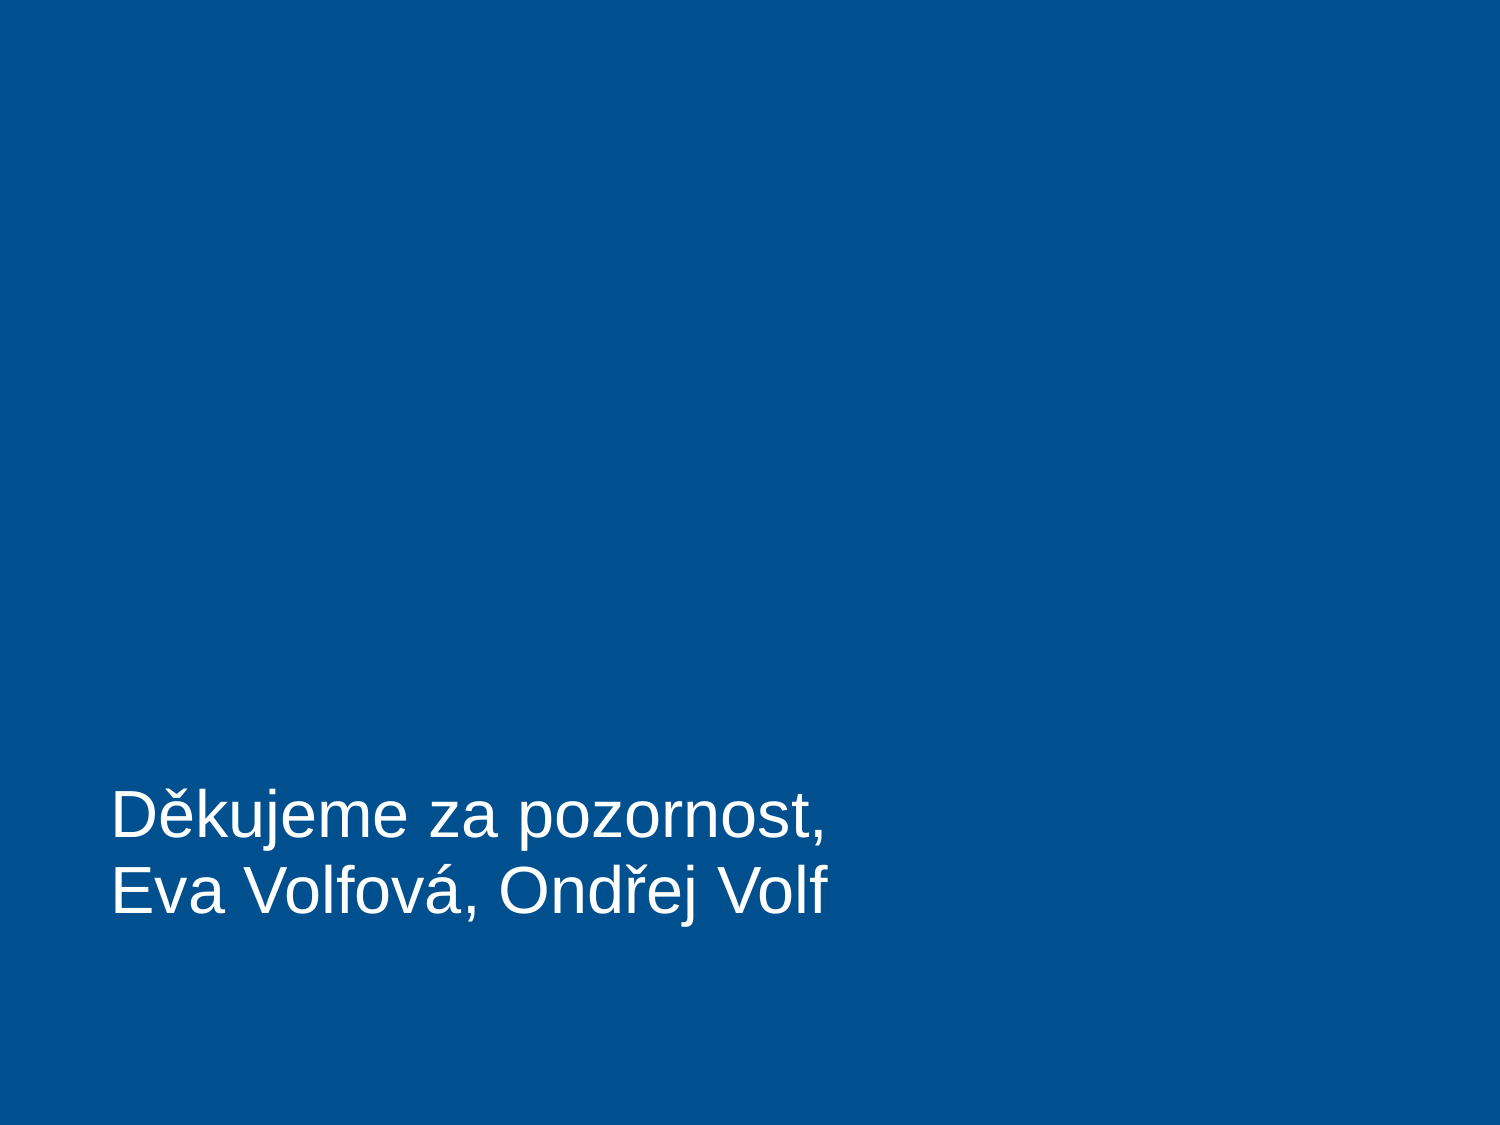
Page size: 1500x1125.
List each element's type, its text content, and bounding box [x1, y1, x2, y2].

text_box Děkujeme za pozornost, Eva Volfová, Ondřej Volf [110, 80, 1390, 1013]
